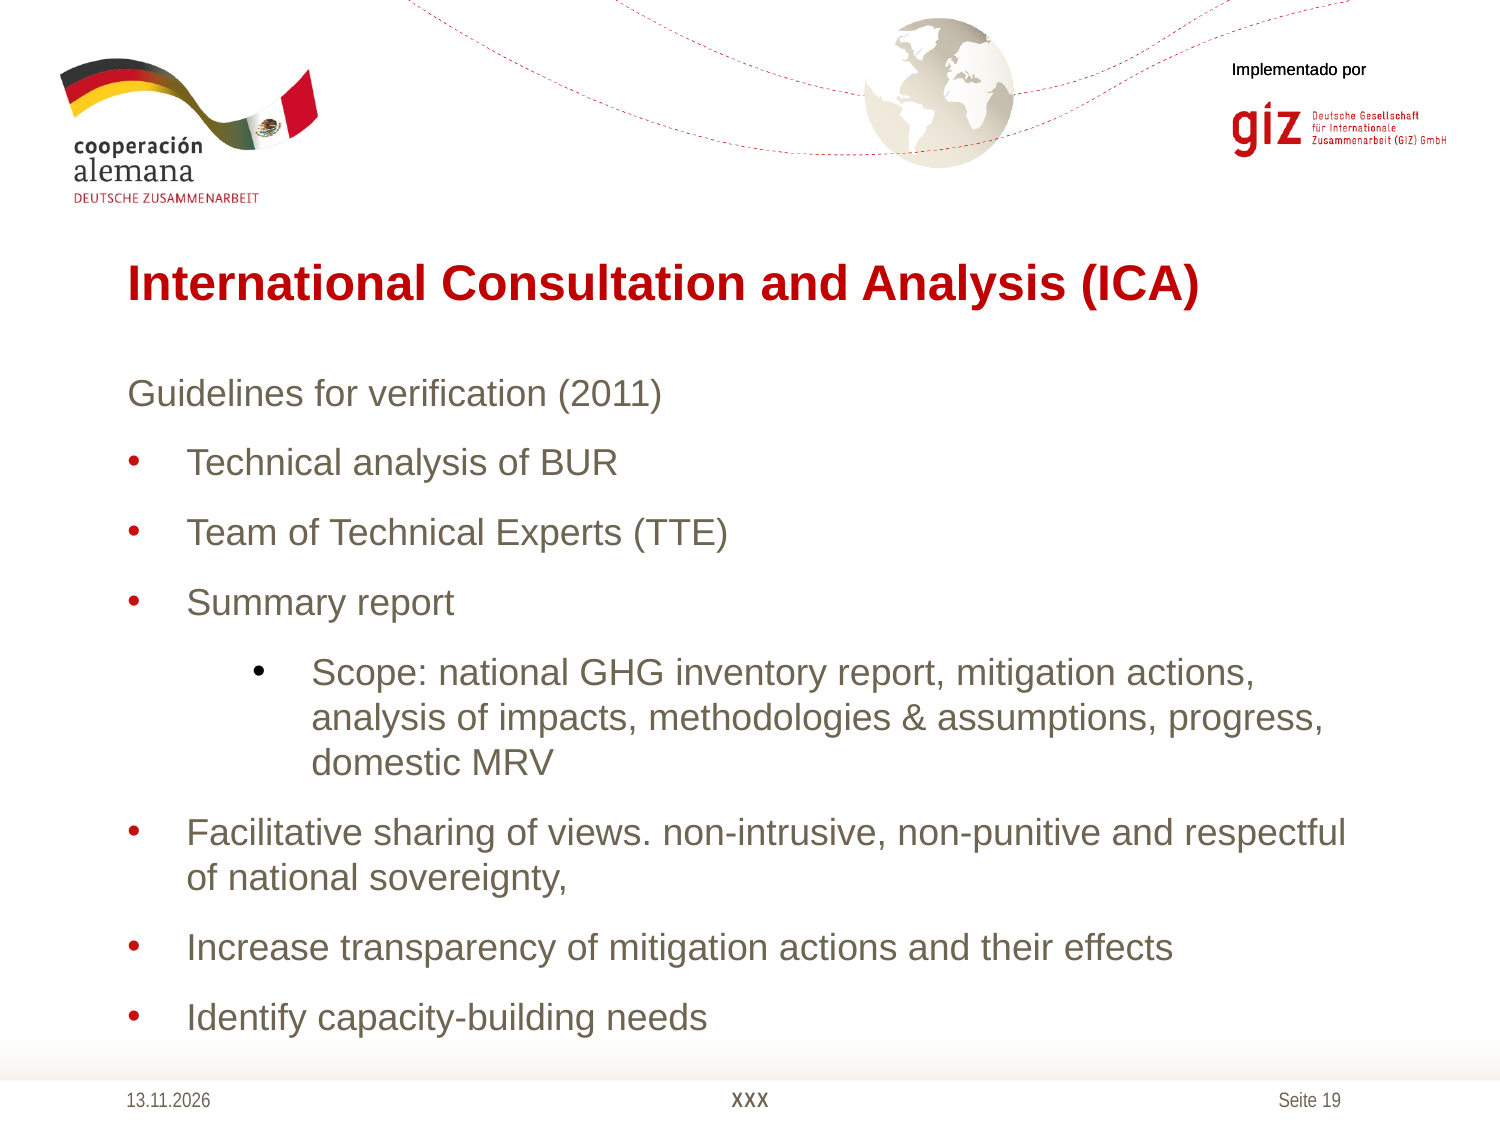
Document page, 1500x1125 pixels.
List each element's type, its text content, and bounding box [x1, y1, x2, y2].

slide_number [111, 1079, 325, 1121]
footer XXX [469, 1079, 1031, 1121]
list Guidelines for verification (2011) Technical analysis of BUR Team of Technical Experts (TTE) Summary report Scope: national GHG inventory report, mitigation actions, analysis of impacts, methodologies & assumptions, progress, domestic MRV Facilitative sharing of views. non-intrusive, non-punitive and respectful of national sovereignty, Increase transparency of mitigation actions and their effects Identify capacity-building needs [111, 360, 1389, 988]
title International Consultation and Analysis (ICA) [111, 243, 1389, 345]
picture [0, 959, 1500, 1081]
picture [0, 0, 1500, 277]
